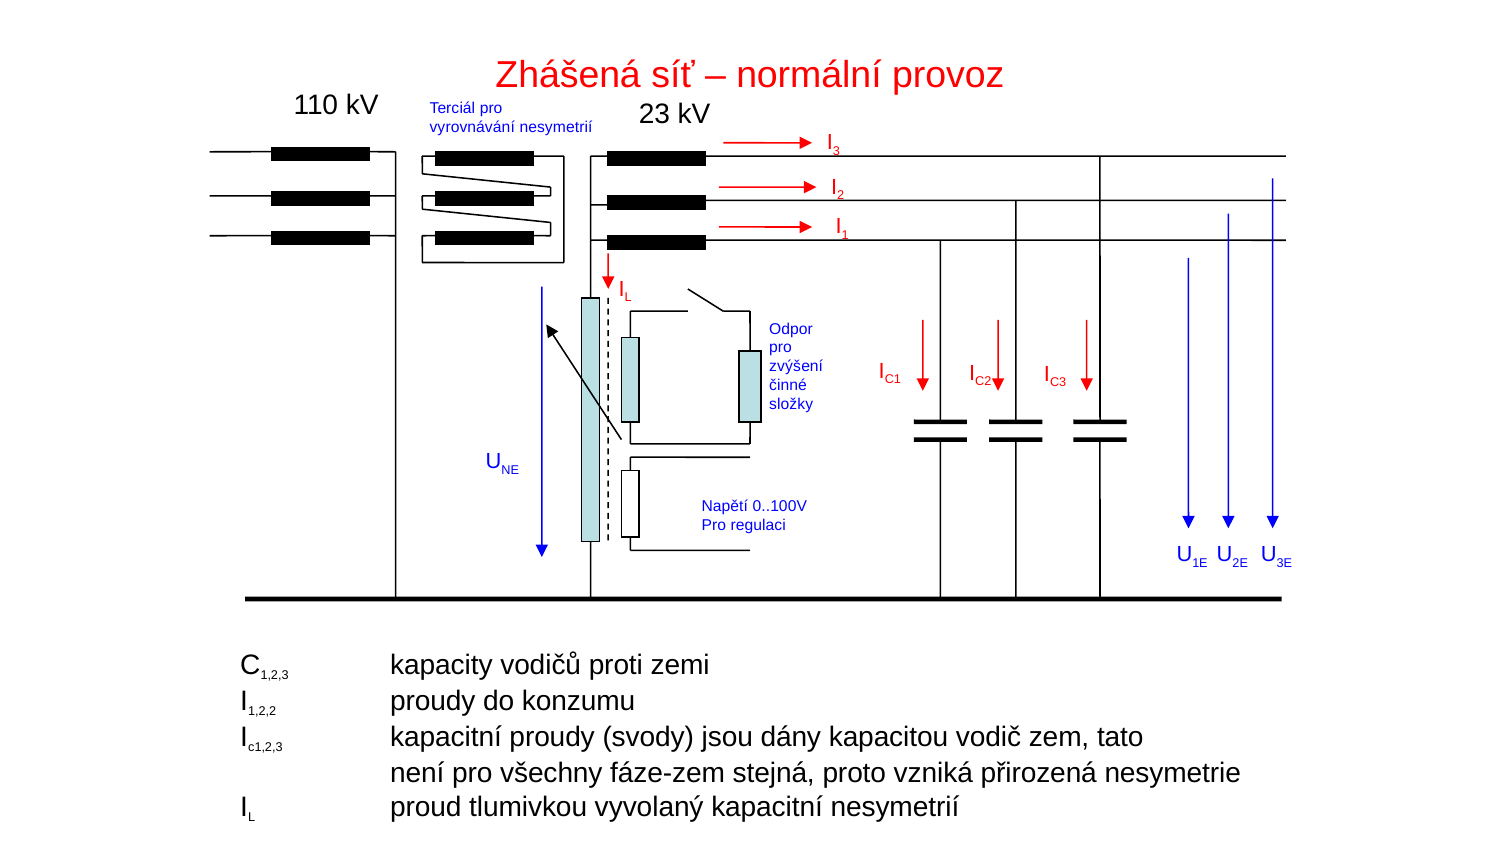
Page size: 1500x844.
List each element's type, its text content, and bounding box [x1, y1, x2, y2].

text_box [535, 286, 549, 558]
text_box [271, 231, 369, 245]
text_box [1182, 257, 1195, 529]
text_box [271, 147, 369, 161]
text_box [608, 235, 706, 250]
text_box [546, 324, 622, 440]
text_box [718, 180, 816, 194]
text_box C1,2,3 kapacity vodičů proti zemi I1,2,2 proudy do konzumu Ic1,2,3 kapacitní proudy (svody) jsou dány kapacitou vodič zem, tato není pro všechny fáze-zem stejná, proto vzniká přirozená nesymetrie IL proud tlumivkou vyvolaný kapacitní nesymetrií [225, 638, 1275, 832]
text_box UNE [470, 439, 538, 485]
text_box [723, 136, 812, 149]
text_box [435, 151, 533, 166]
text_box U3E [1246, 532, 1313, 578]
text_box IC3 [1029, 351, 1087, 397]
text_box IL [603, 266, 651, 312]
text_box [718, 220, 813, 234]
text_box [621, 470, 640, 537]
text_box [1222, 213, 1235, 529]
title Zhášená síť – normální provoz [243, 33, 1257, 112]
text_box Odpor pro zvýšení činné složky [754, 311, 848, 420]
text_box [608, 196, 706, 210]
text_box [608, 151, 706, 166]
text_box IC2 [954, 350, 1015, 396]
text_box U1E [1161, 532, 1201, 578]
text_box Terciál pro vyrovnávání nesymetrií [414, 90, 608, 144]
text_box [435, 191, 533, 205]
text_box I2 [816, 165, 863, 210]
text_box IC1 [863, 348, 926, 394]
text_box [271, 191, 369, 205]
text_box [1266, 178, 1279, 529]
text_box I1 [820, 204, 868, 250]
text_box [581, 380, 600, 542]
text_box [621, 337, 640, 422]
text_box 23 kV [624, 87, 726, 137]
text_box [1087, 378, 1093, 391]
text_box U2E [1201, 532, 1246, 578]
text_box [602, 253, 615, 289]
text_box [435, 231, 533, 245]
text_box I3 [812, 120, 859, 166]
text_box [738, 350, 761, 422]
text_box Napětí 0..100V Pro regulaci [686, 488, 823, 541]
text_box [581, 297, 600, 405]
text_box 110 kV [278, 78, 394, 128]
